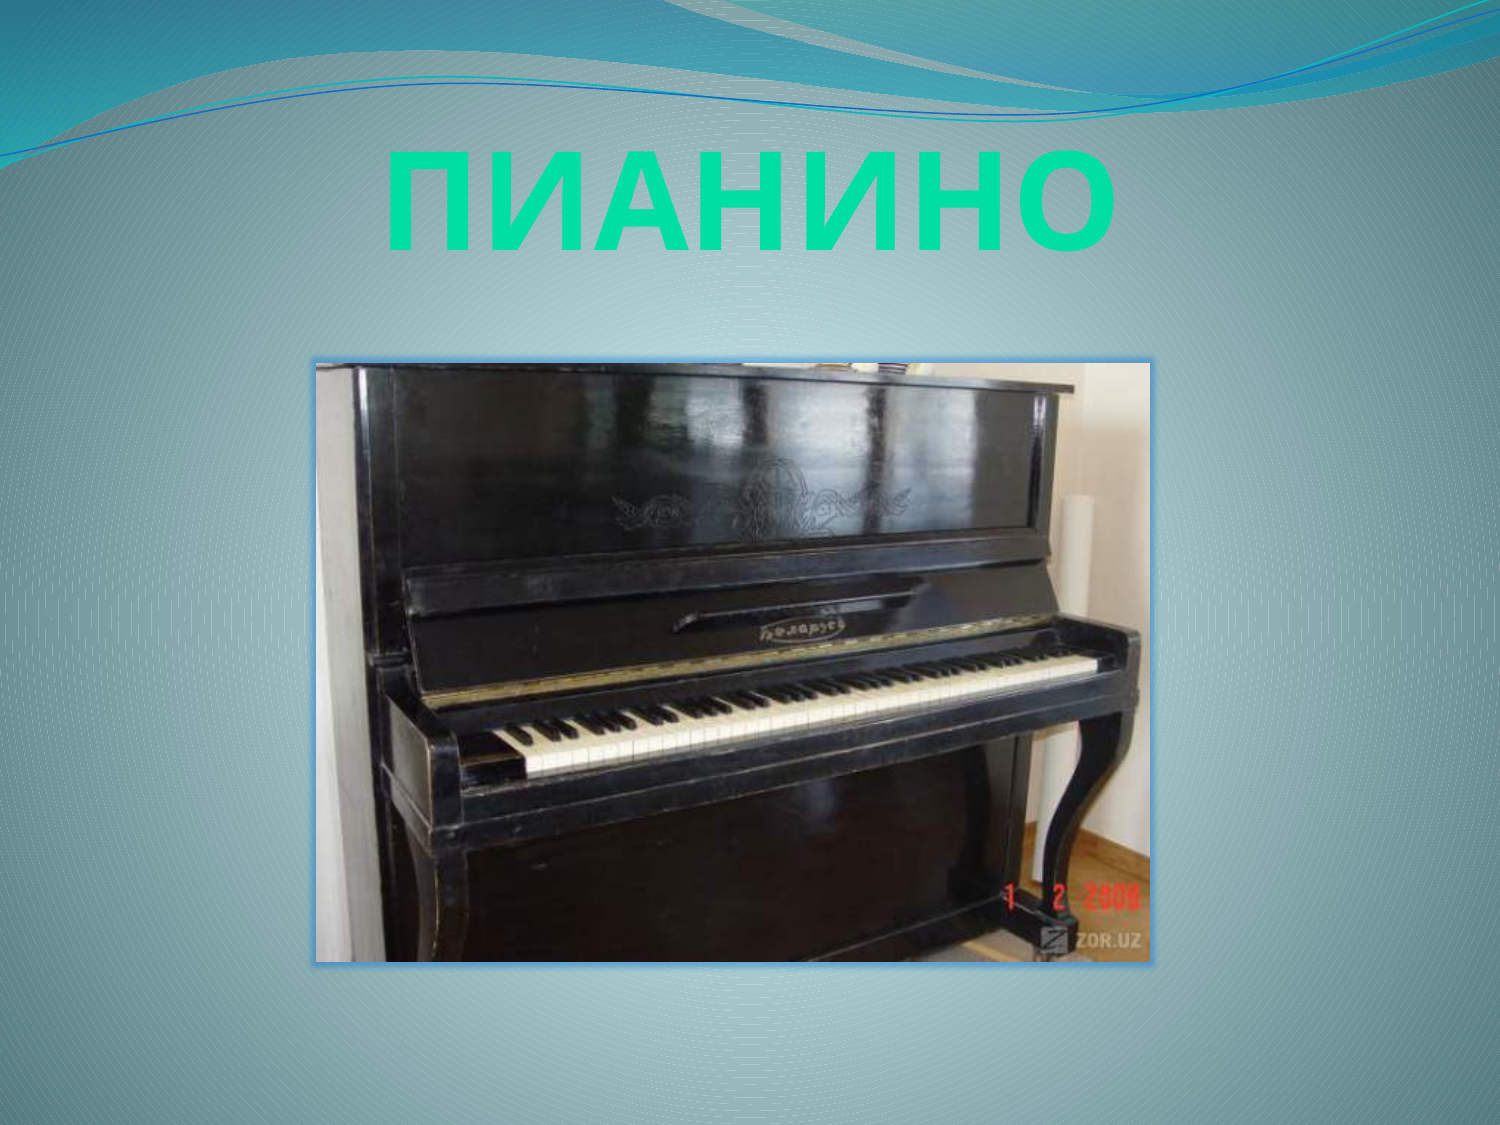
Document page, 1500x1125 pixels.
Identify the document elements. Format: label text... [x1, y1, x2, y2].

text_box пианино [152, 105, 1219, 286]
picture [316, 362, 1150, 962]
